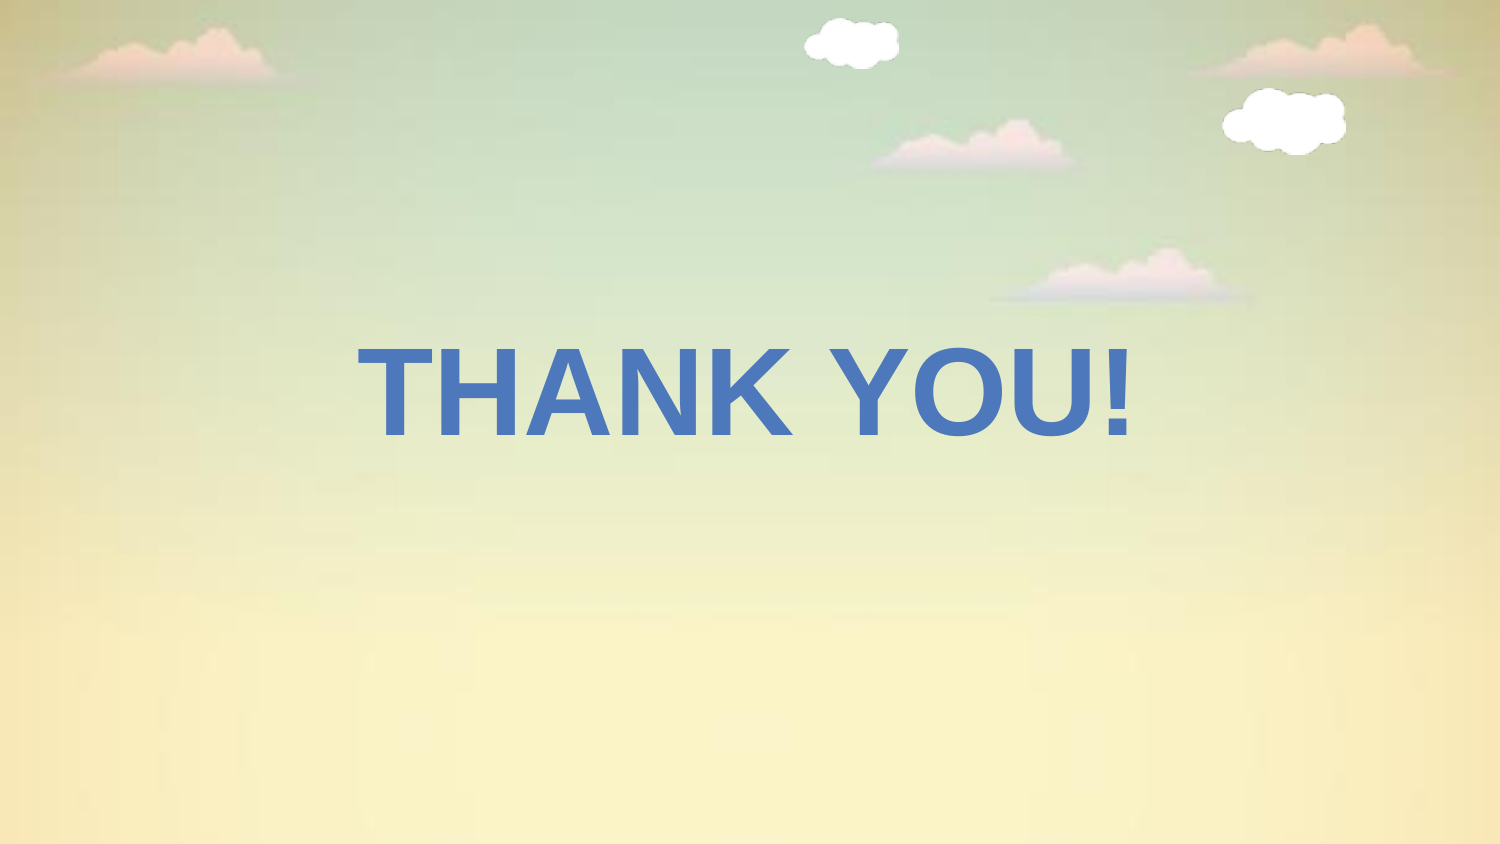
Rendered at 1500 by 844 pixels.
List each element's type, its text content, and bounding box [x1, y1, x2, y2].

picture [0, 0, 1500, 844]
text_box Thank you! [342, 303, 1189, 469]
